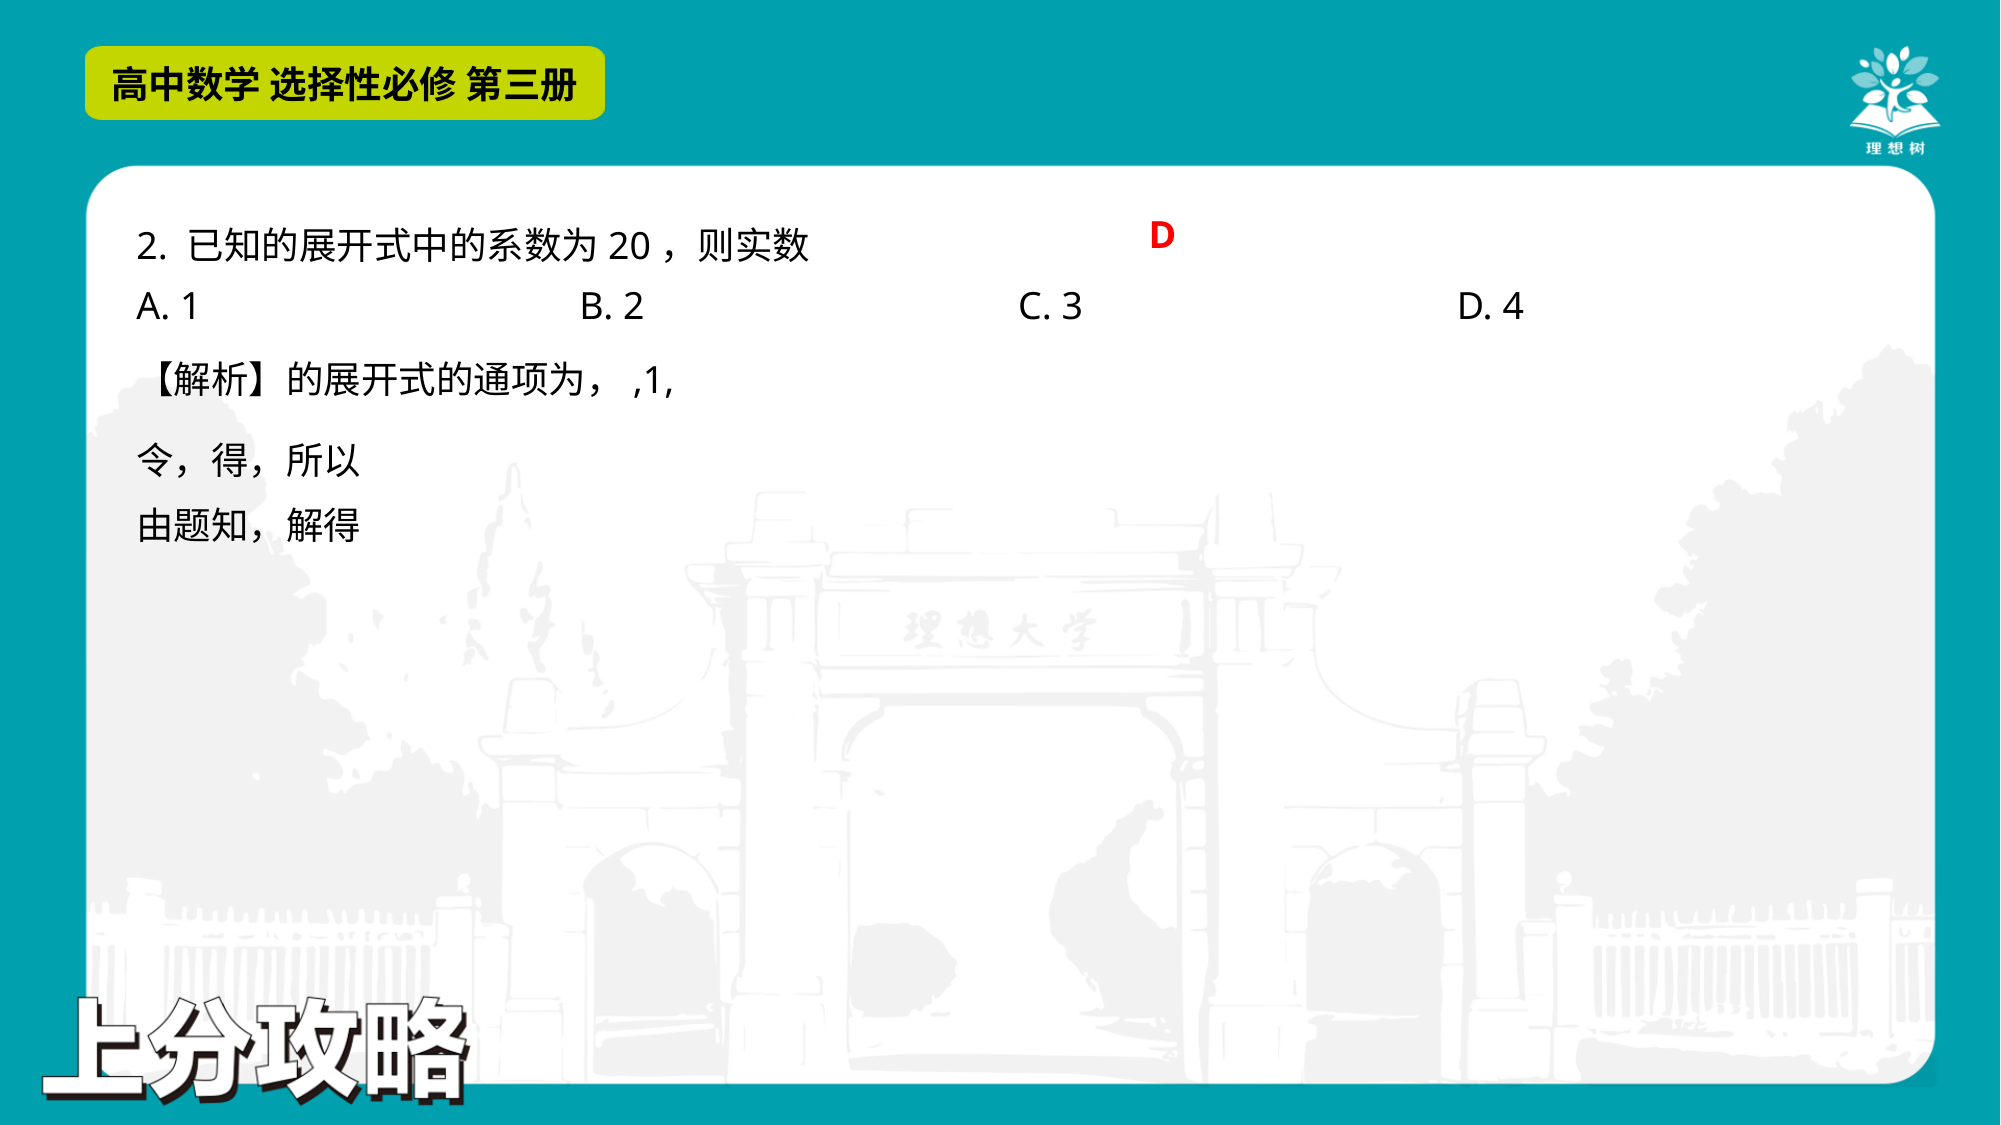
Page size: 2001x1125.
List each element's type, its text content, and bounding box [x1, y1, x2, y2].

text_box D [1135, 210, 1190, 255]
picture [0, 0, 2000, 1125]
text_box A. 1 B. 2 C. 3 D. 4 [136, 260, 1865, 320]
